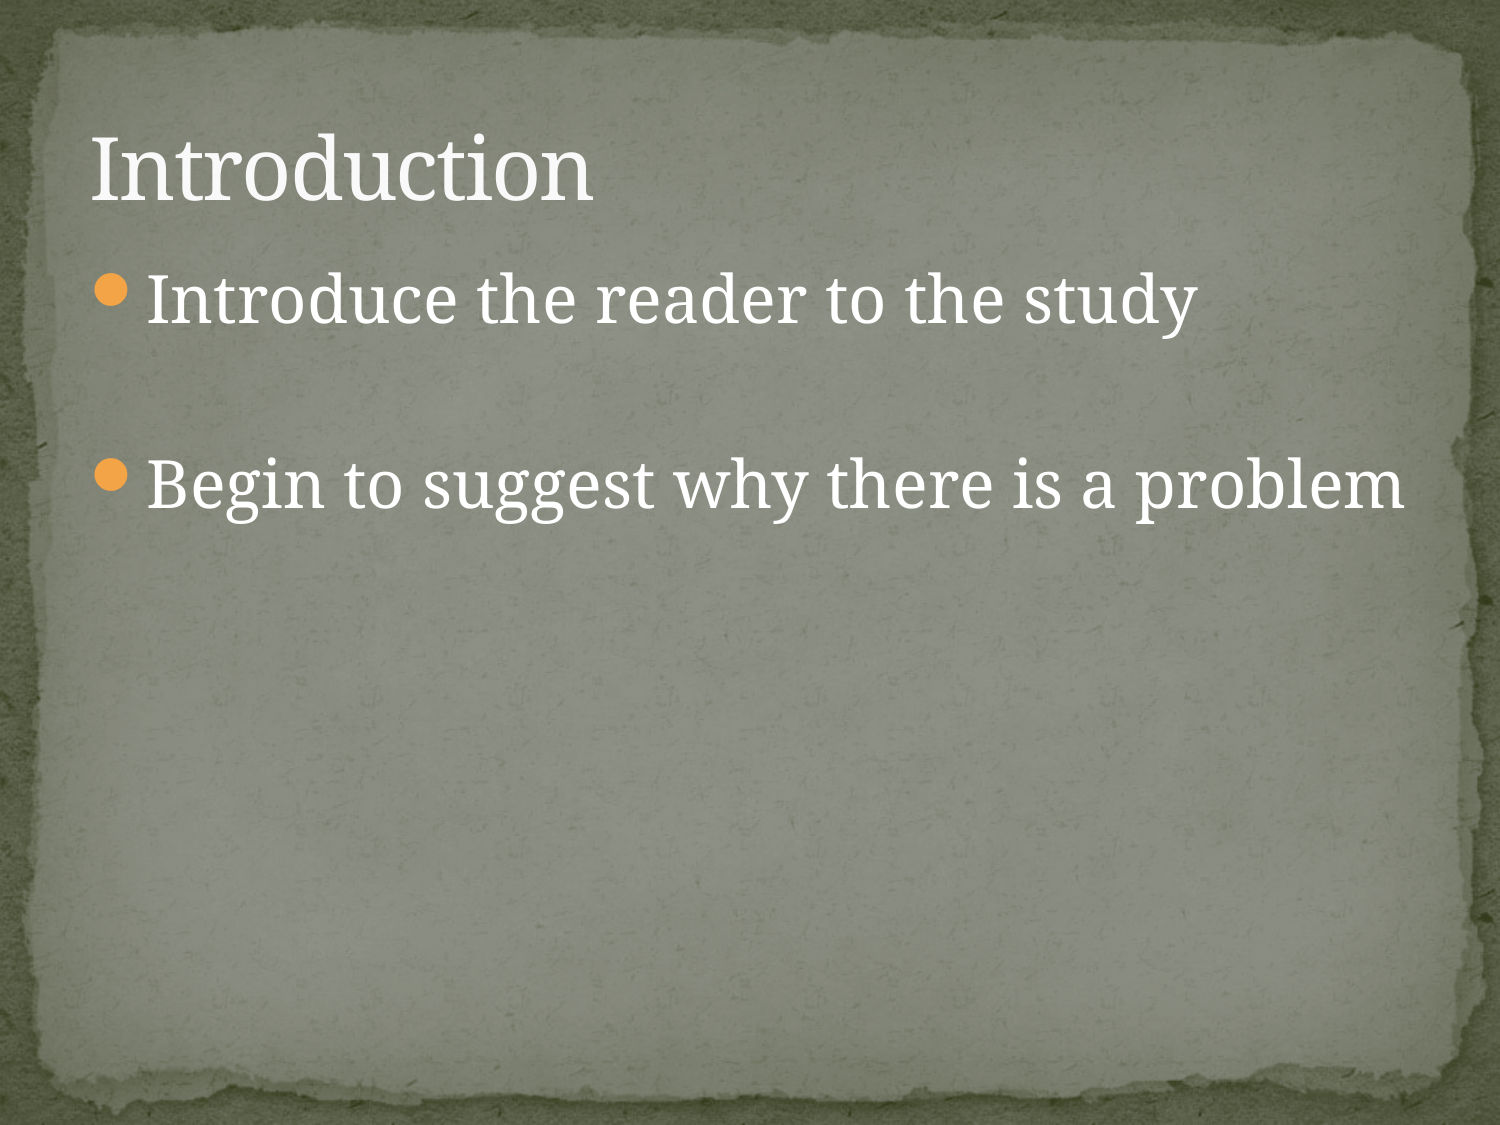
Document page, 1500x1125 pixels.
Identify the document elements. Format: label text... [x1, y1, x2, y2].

list Introduce the reader to the study Begin to suggest why there is a problem [75, 249, 1425, 1000]
title Introduction [74, 24, 1425, 225]
